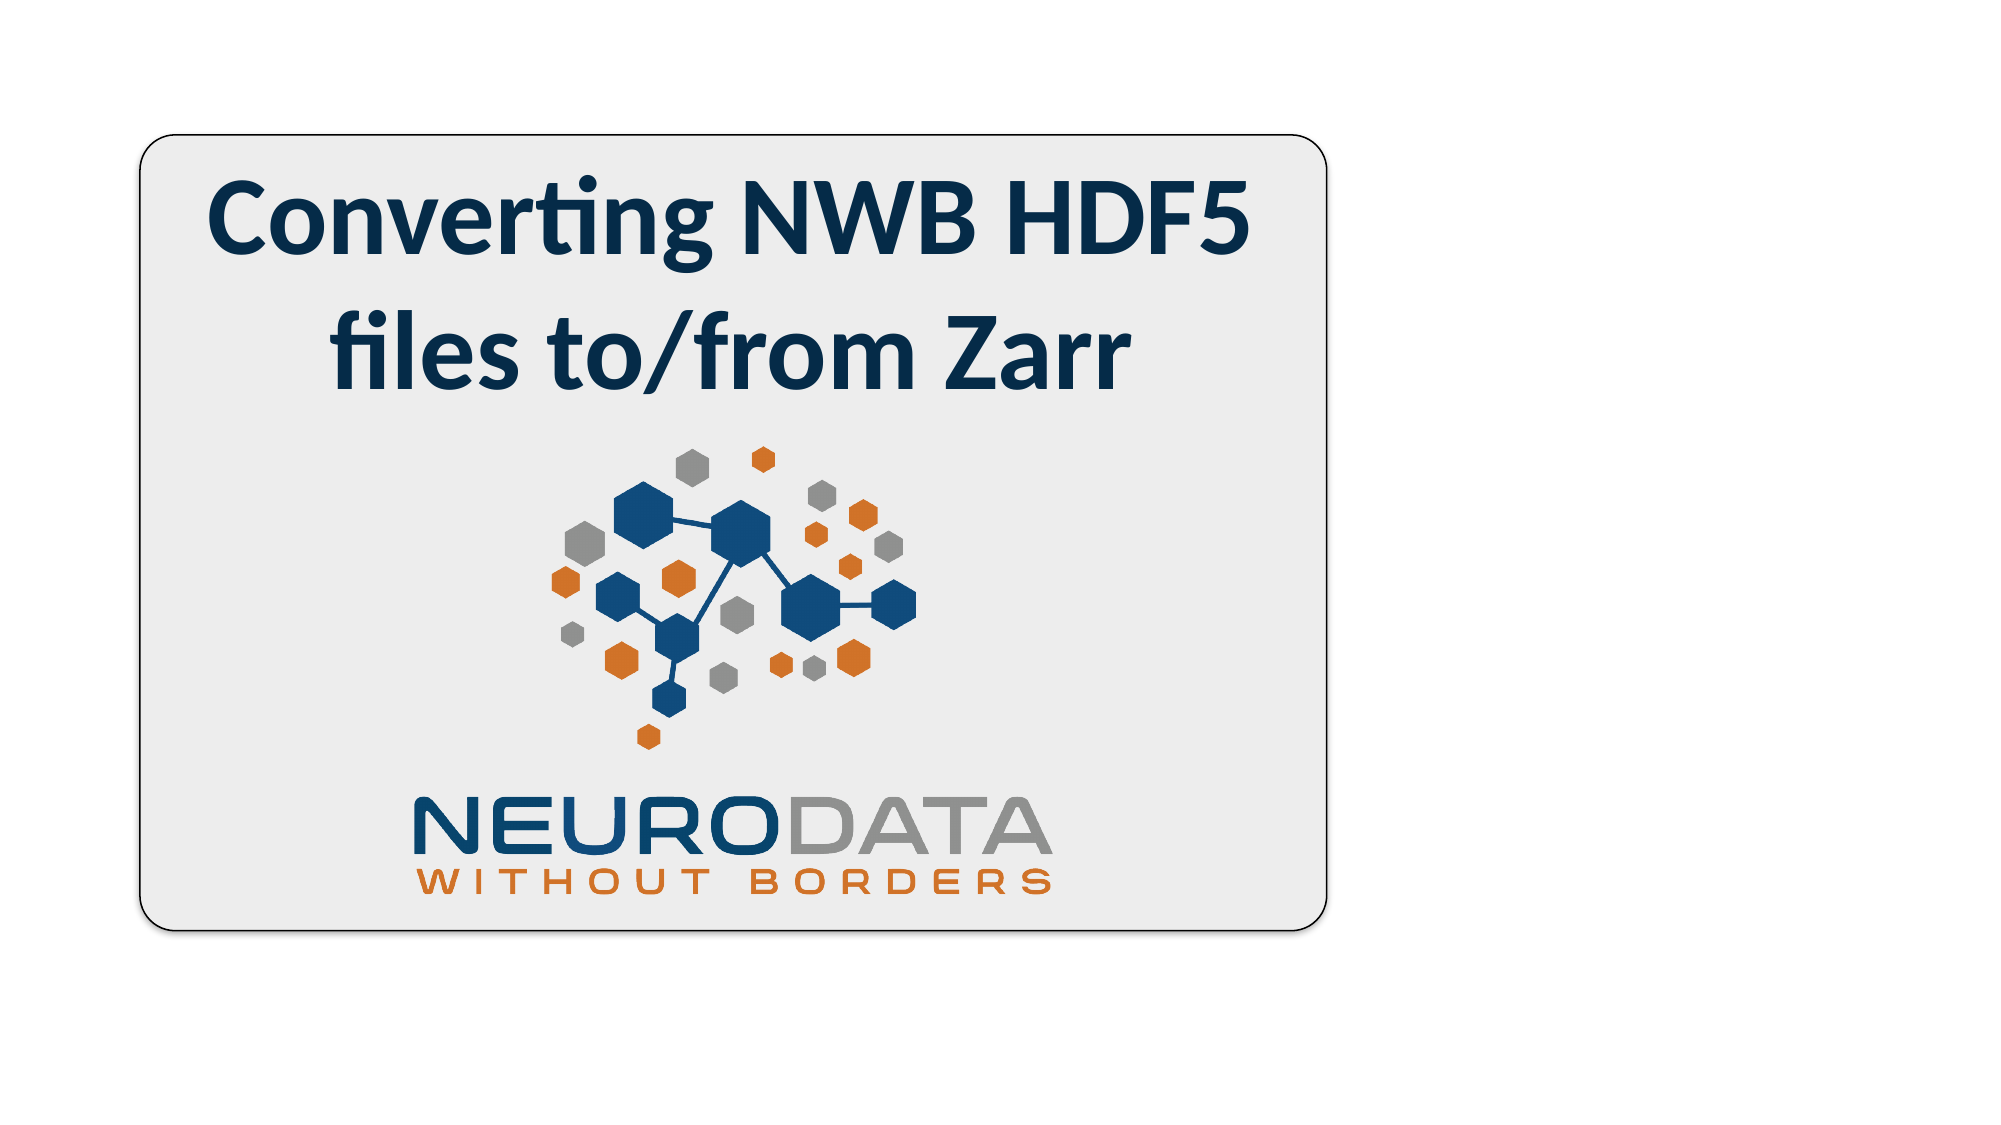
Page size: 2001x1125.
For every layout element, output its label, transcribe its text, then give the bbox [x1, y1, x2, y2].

text_box [139, 157, 1328, 932]
picture [414, 446, 1053, 896]
text_box Converting NWB HDF5 files to/from Zarr [138, 135, 1325, 420]
